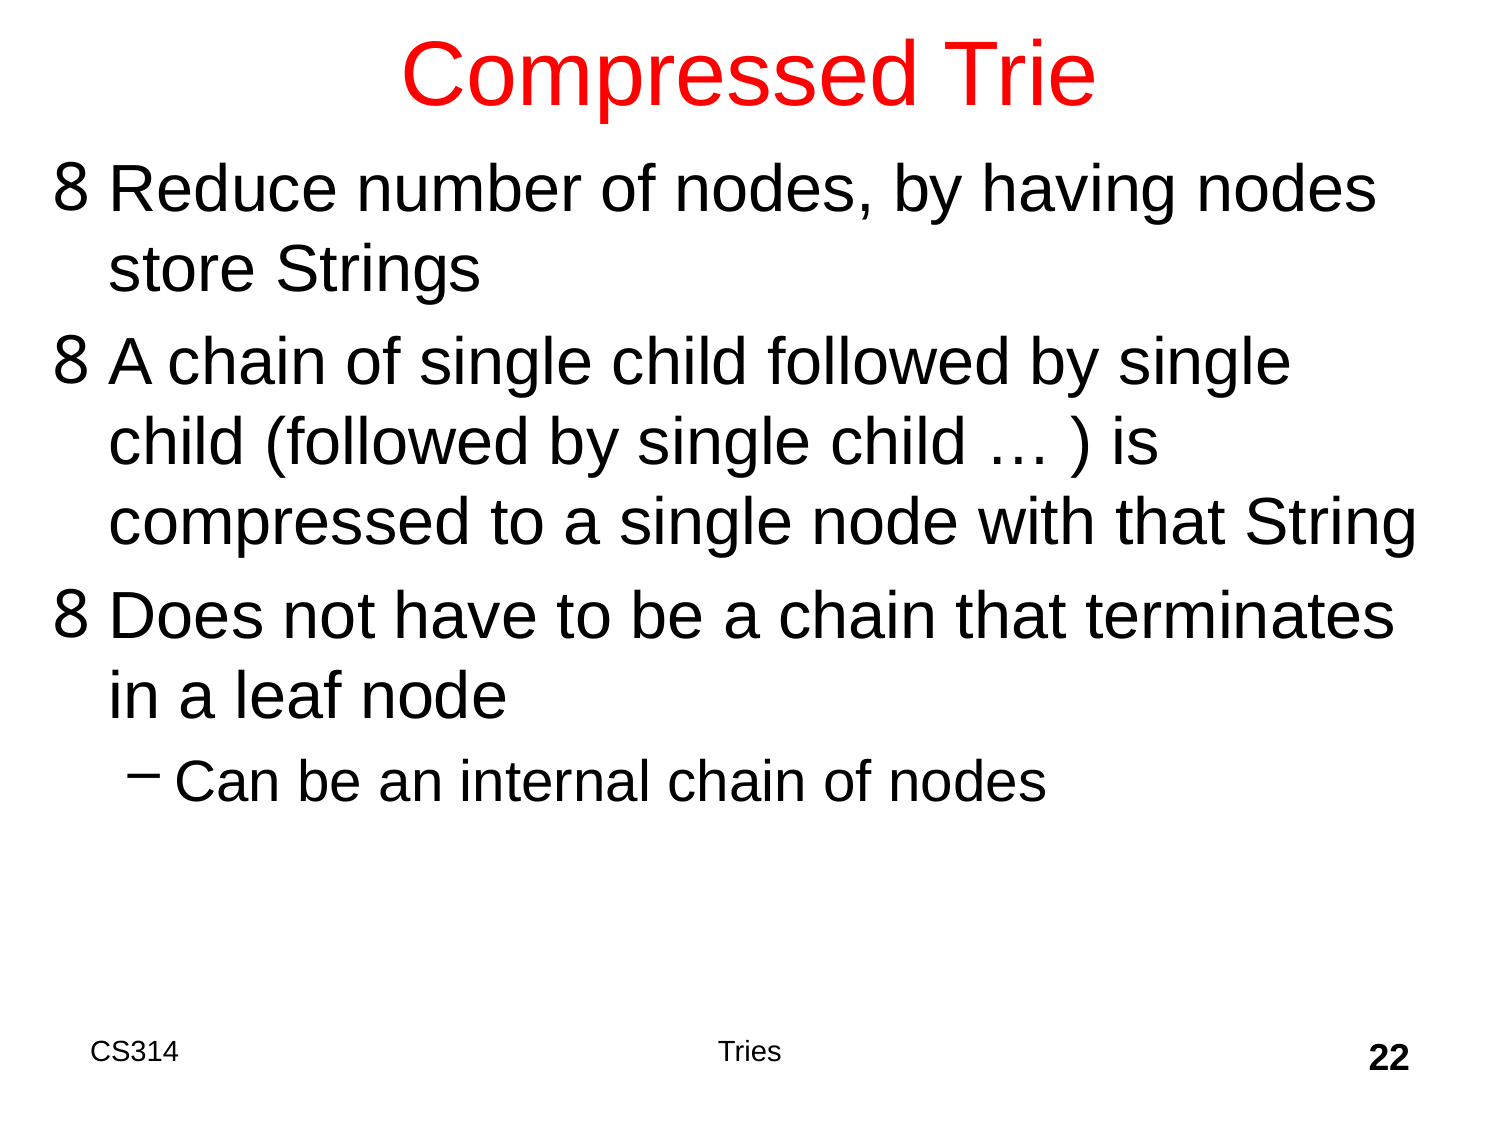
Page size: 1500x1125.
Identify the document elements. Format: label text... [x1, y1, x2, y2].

title Compressed Trie [112, 0, 1388, 137]
slide_number CS314 [74, 1024, 451, 1101]
slide_number 22 [1112, 1024, 1426, 1101]
footer Tries [462, 1024, 1038, 1101]
list Reduce number of nodes, by having nodes store Strings A chain of single child followed by single child (followed by single child … ) is compressed to a single node with that String Does not have to be a chain that terminates in a leaf node Can be an internal chain of nodes [37, 137, 1463, 1038]
